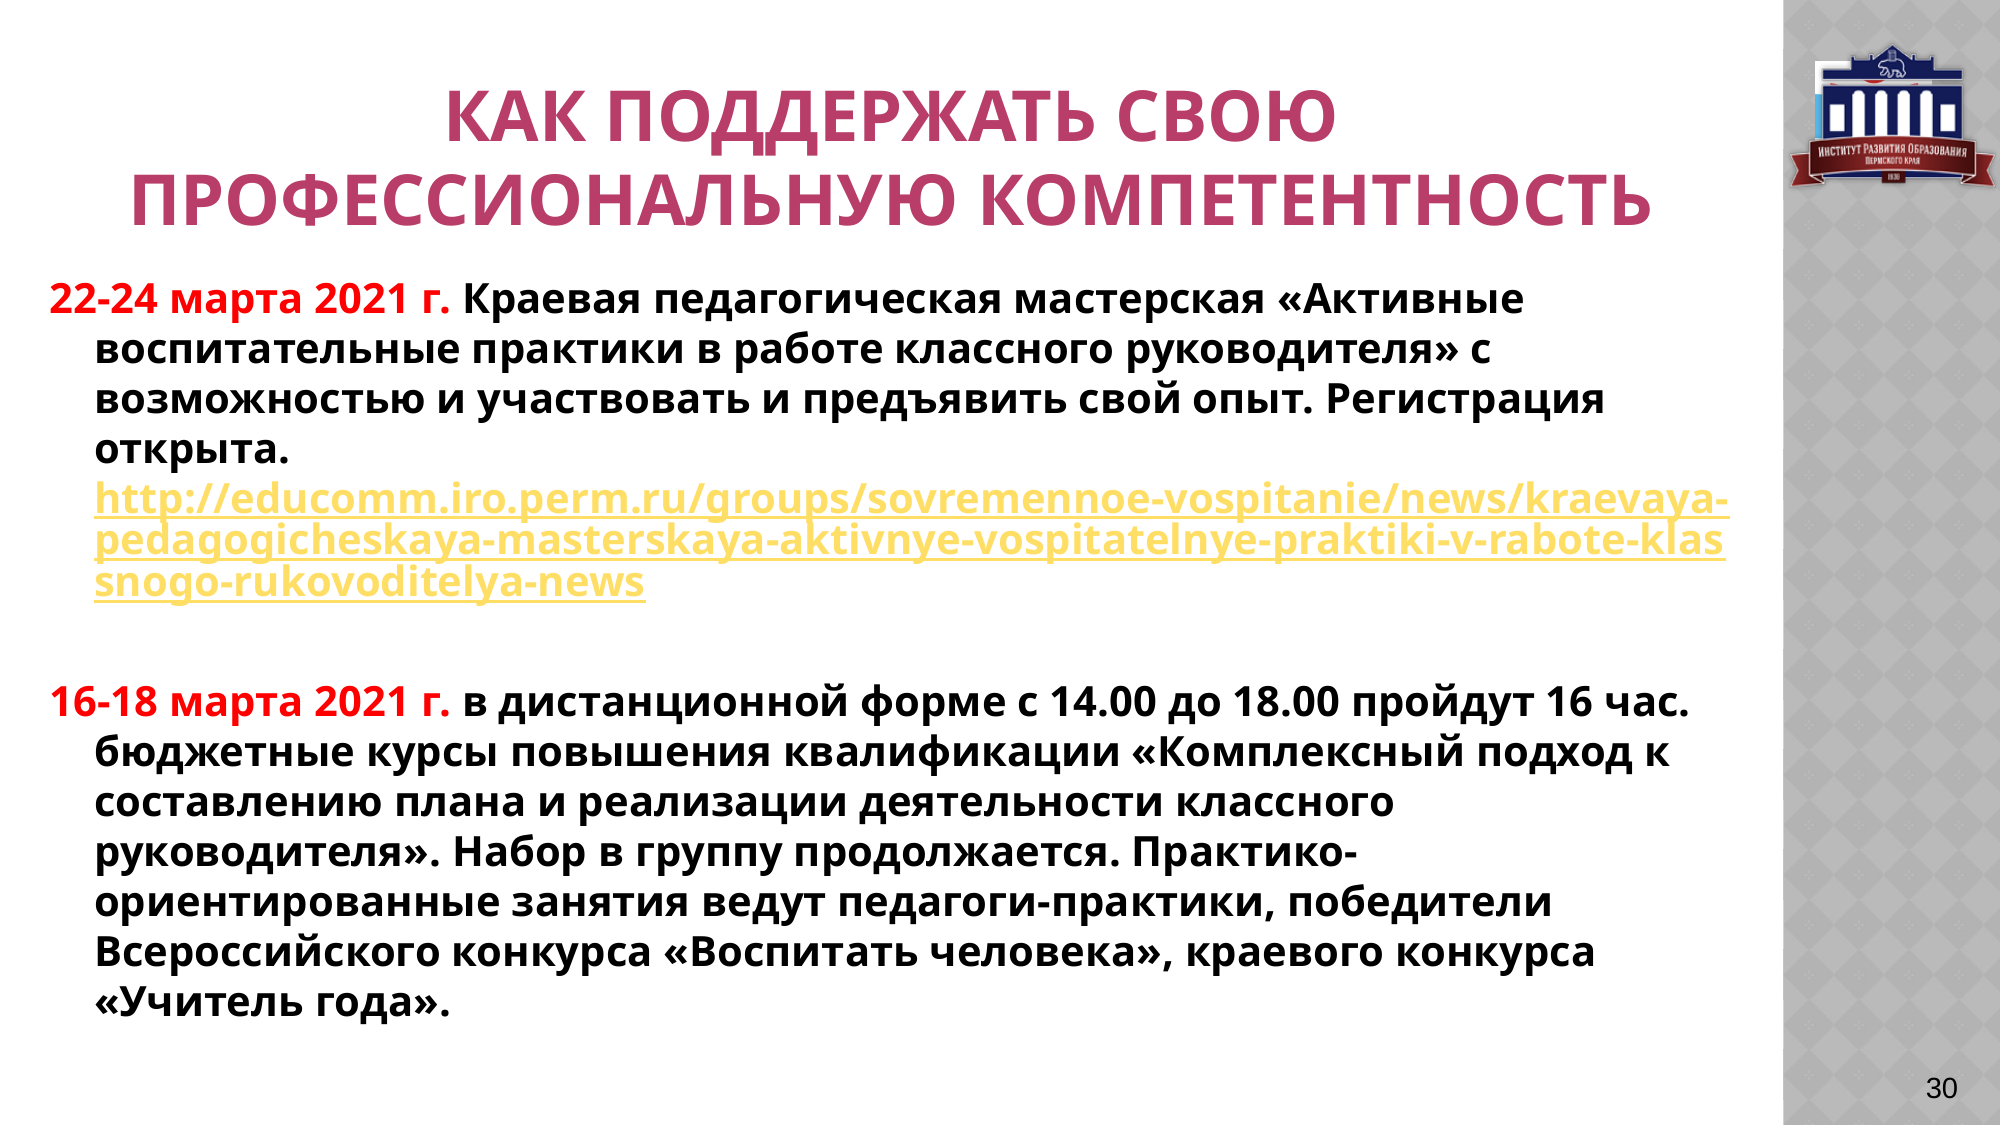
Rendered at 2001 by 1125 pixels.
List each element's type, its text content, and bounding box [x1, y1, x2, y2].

title Как поддержать свою профессиональную компетентность [99, 52, 1684, 240]
picture [1784, 38, 2000, 194]
list 22-24 марта 2021 г. Краевая педагогическая мастерская «Активные воспитательные практики в работе классного руководителя» с возможностью и участвовать и предъявить свой опыт. Регистрация открыта. http://educomm.iro.perm.ru/groups/sovremennoe-vospitanie/news/kraevaya-pedagogicheskaya-masterskaya-aktivnye-vospitatelnye-praktiki-v-rabote-klassnogo-rukovoditelya-news 16-18 марта 2021 г. в дистанционной форме с 14.00 до 18.00 пройдут 16 час. бюджетные курсы повышения квалификации «Комплексный подход к составлению плана и реализации деятельности классного руководителя». Набор в группу продолжается. Практико-ориентированные занятия ведут педагоги-практики, победители Всероссийского конкурса «Воспитать человека», краевого конкурса «Учитель года». [34, 264, 1755, 1091]
